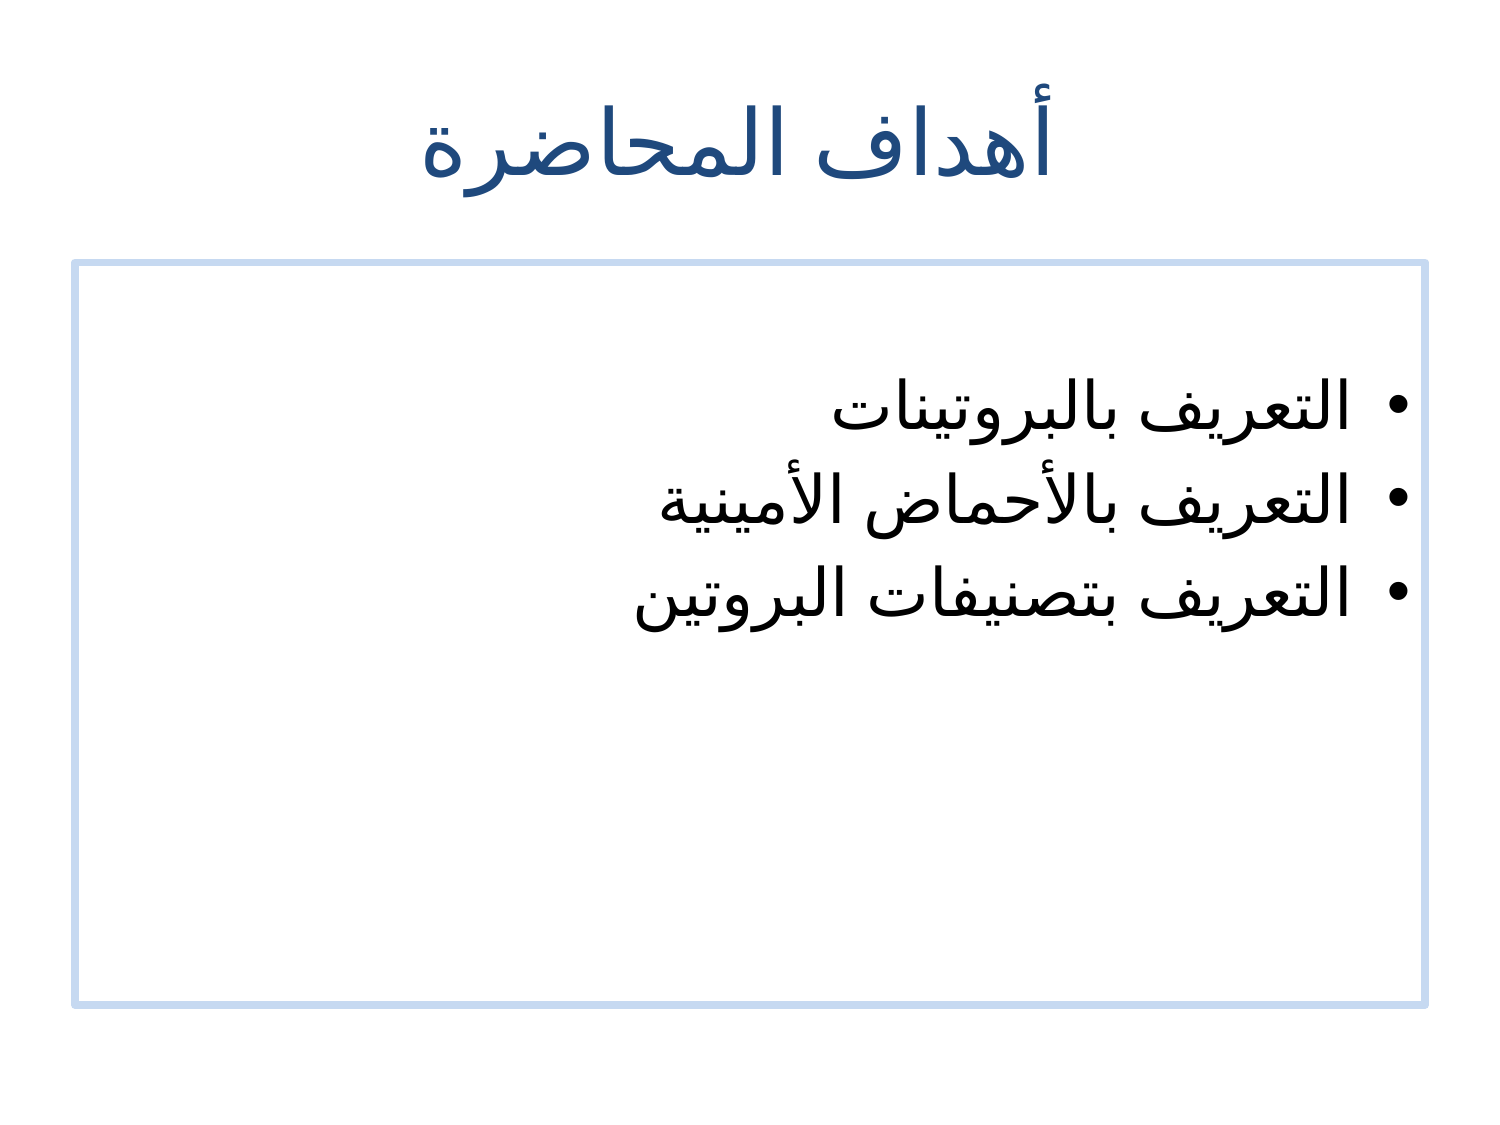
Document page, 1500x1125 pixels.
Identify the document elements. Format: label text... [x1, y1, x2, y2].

title أهداف المحاضرة [75, 45, 1425, 233]
list التعريف بالبروتينات التعريف بالأحماض الأمينية التعريف بتصنيفات البروتين [75, 262, 1425, 1005]
